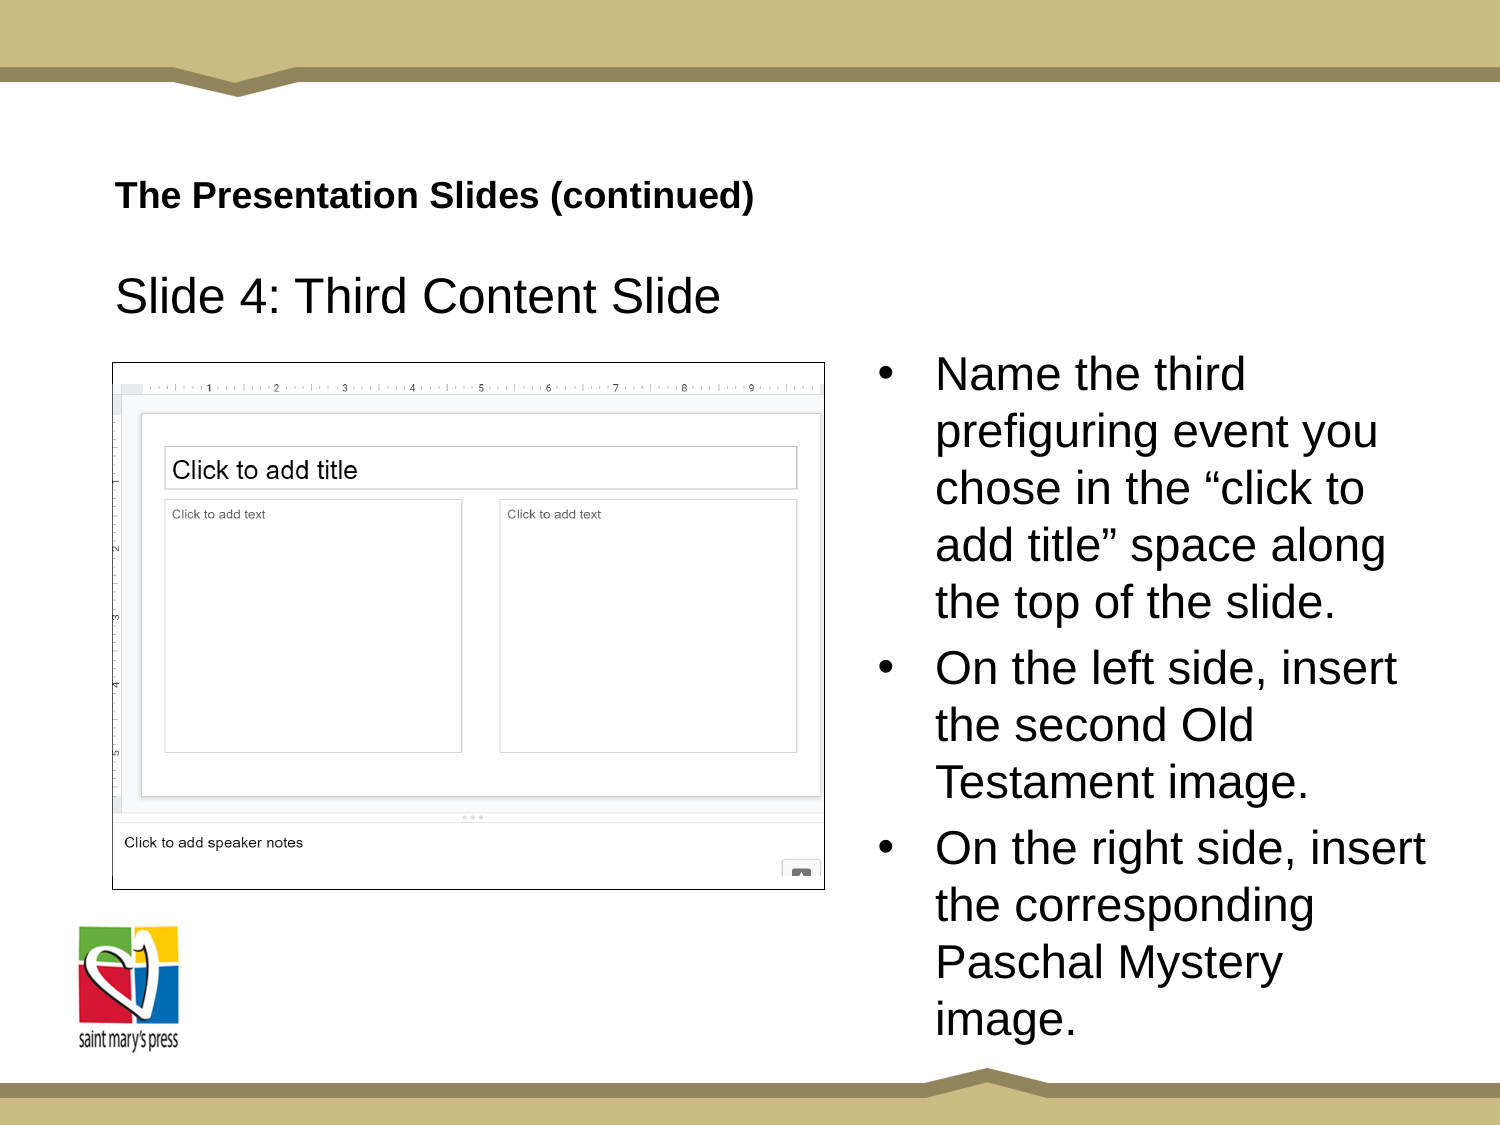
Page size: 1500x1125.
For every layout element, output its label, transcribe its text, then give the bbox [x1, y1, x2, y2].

title The Presentation Slides (continued) [99, 149, 1450, 238]
picture [0, 0, 1500, 1125]
text_box Name the third prefiguring event you chose in the “click to add title” space along the top of the slide. On the left side, insert the second Old Testament image. On the right side, insert the corresponding Paschal Mystery image. [862, 335, 1450, 1054]
list Slide 4: Third Content Slide [99, 255, 888, 363]
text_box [112, 362, 826, 890]
